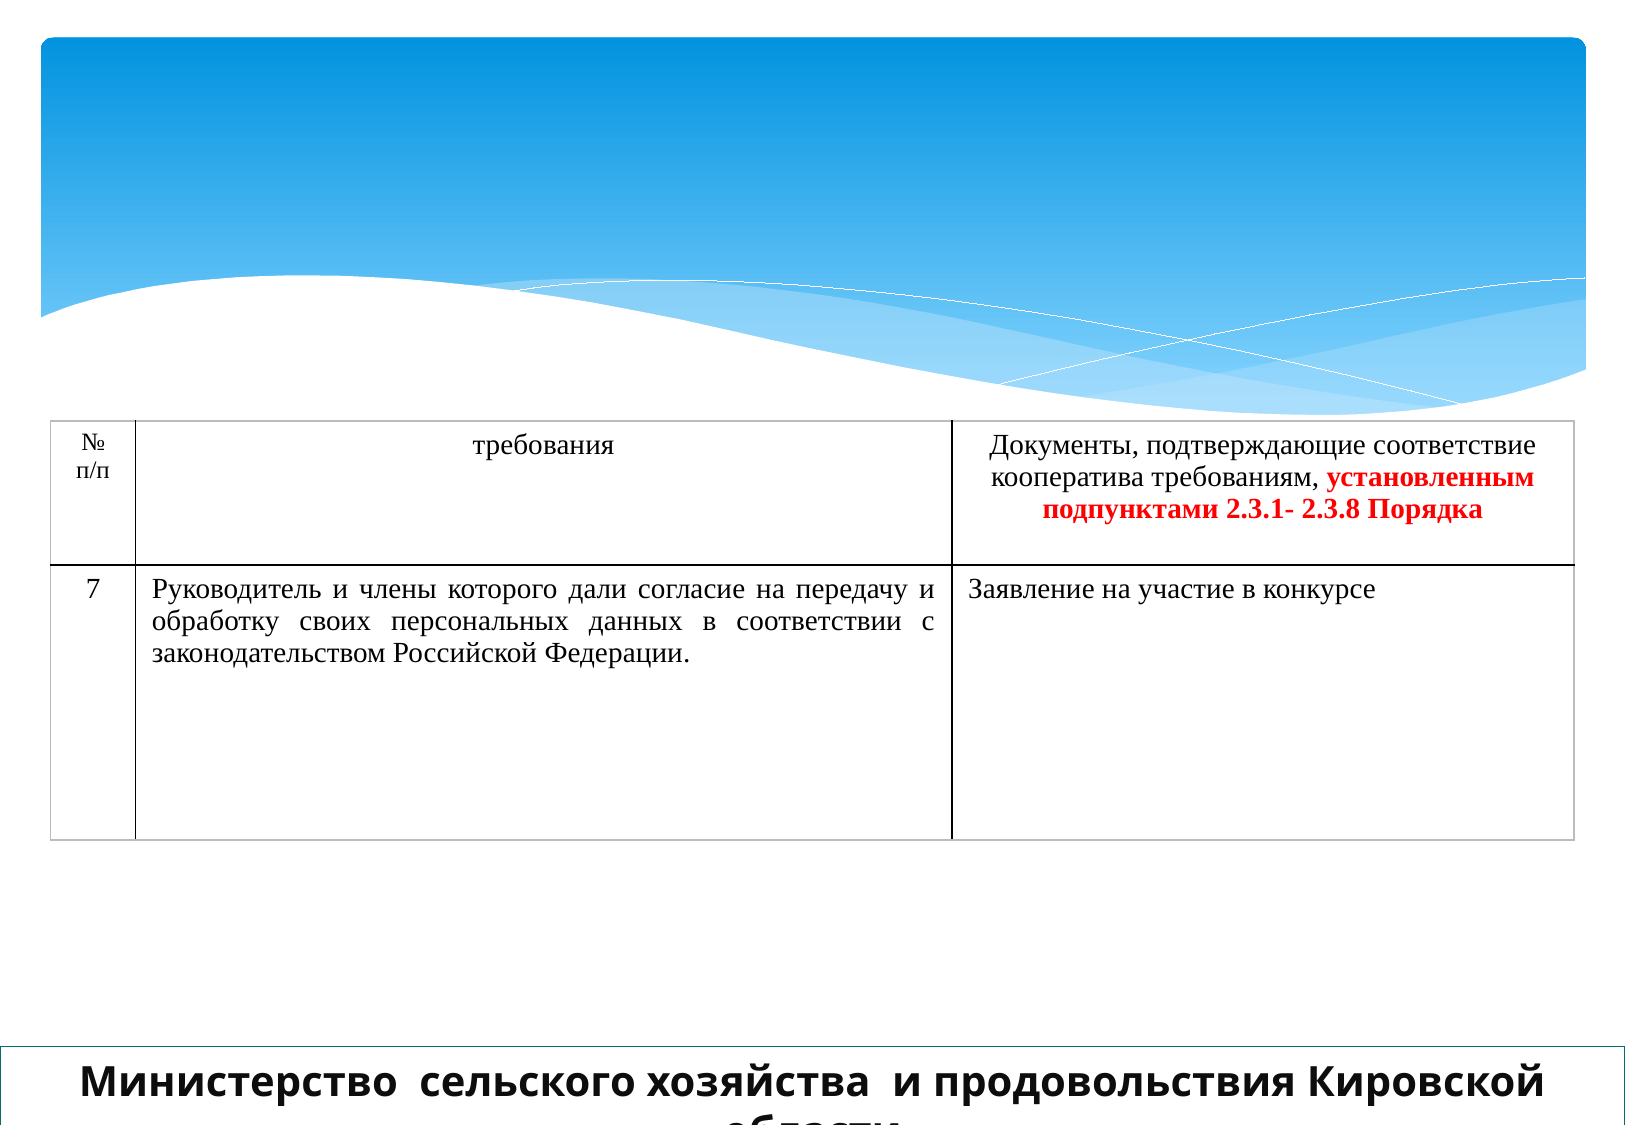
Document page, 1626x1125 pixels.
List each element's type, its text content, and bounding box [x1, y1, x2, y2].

table_cell Заявление на участие в конкурсе [953, 566, 1573, 839]
table_header № п/п [51, 422, 135, 564]
table_header Документы, подтверждающие соответствие кооператива требованиям, установленным подпунктами 2.3.1- 2.3.8 Порядка [953, 422, 1573, 564]
table_cell Руководитель и члены которого дали согласие на передачу и обработку своих персональных данных в соответствии с законодательством Российской Федерации. [136, 566, 951, 839]
text_box Министерство сельского хозяйства и продовольствия Кировской области [0, 1046, 1625, 1125]
table_header требования [136, 422, 951, 564]
table_cell 7 [51, 566, 135, 839]
